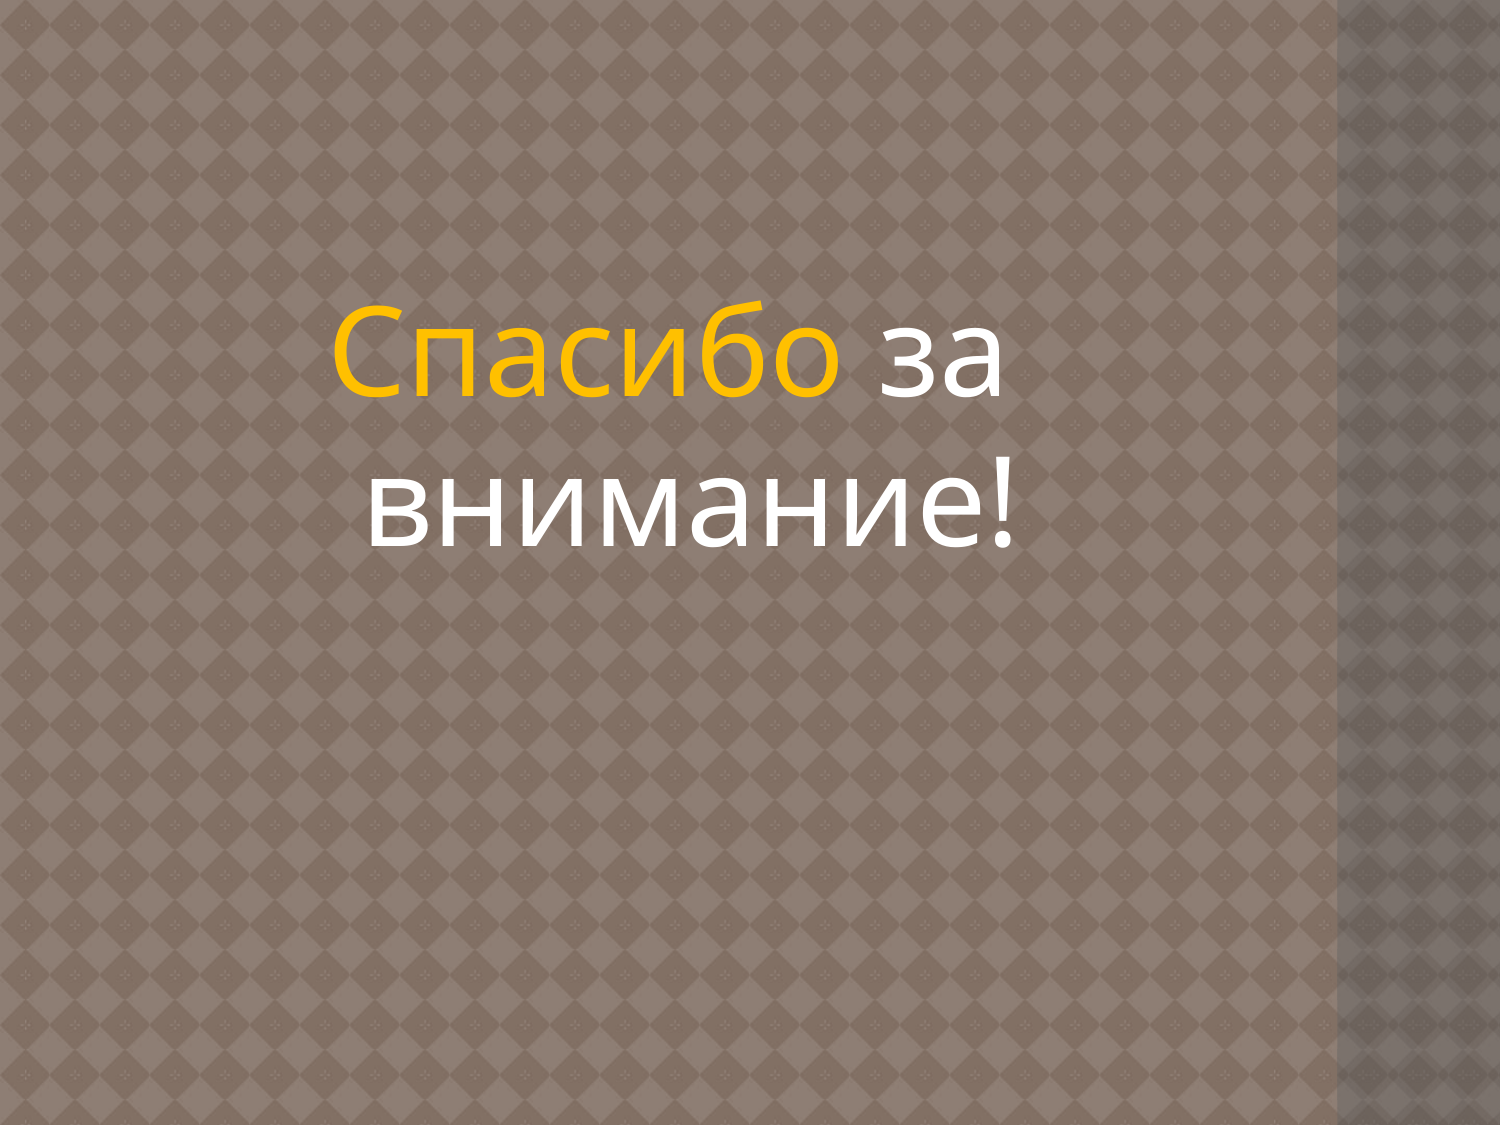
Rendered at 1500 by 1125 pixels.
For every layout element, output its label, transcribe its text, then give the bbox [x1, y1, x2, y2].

list Спасибо за внимание! [75, 264, 1263, 1059]
